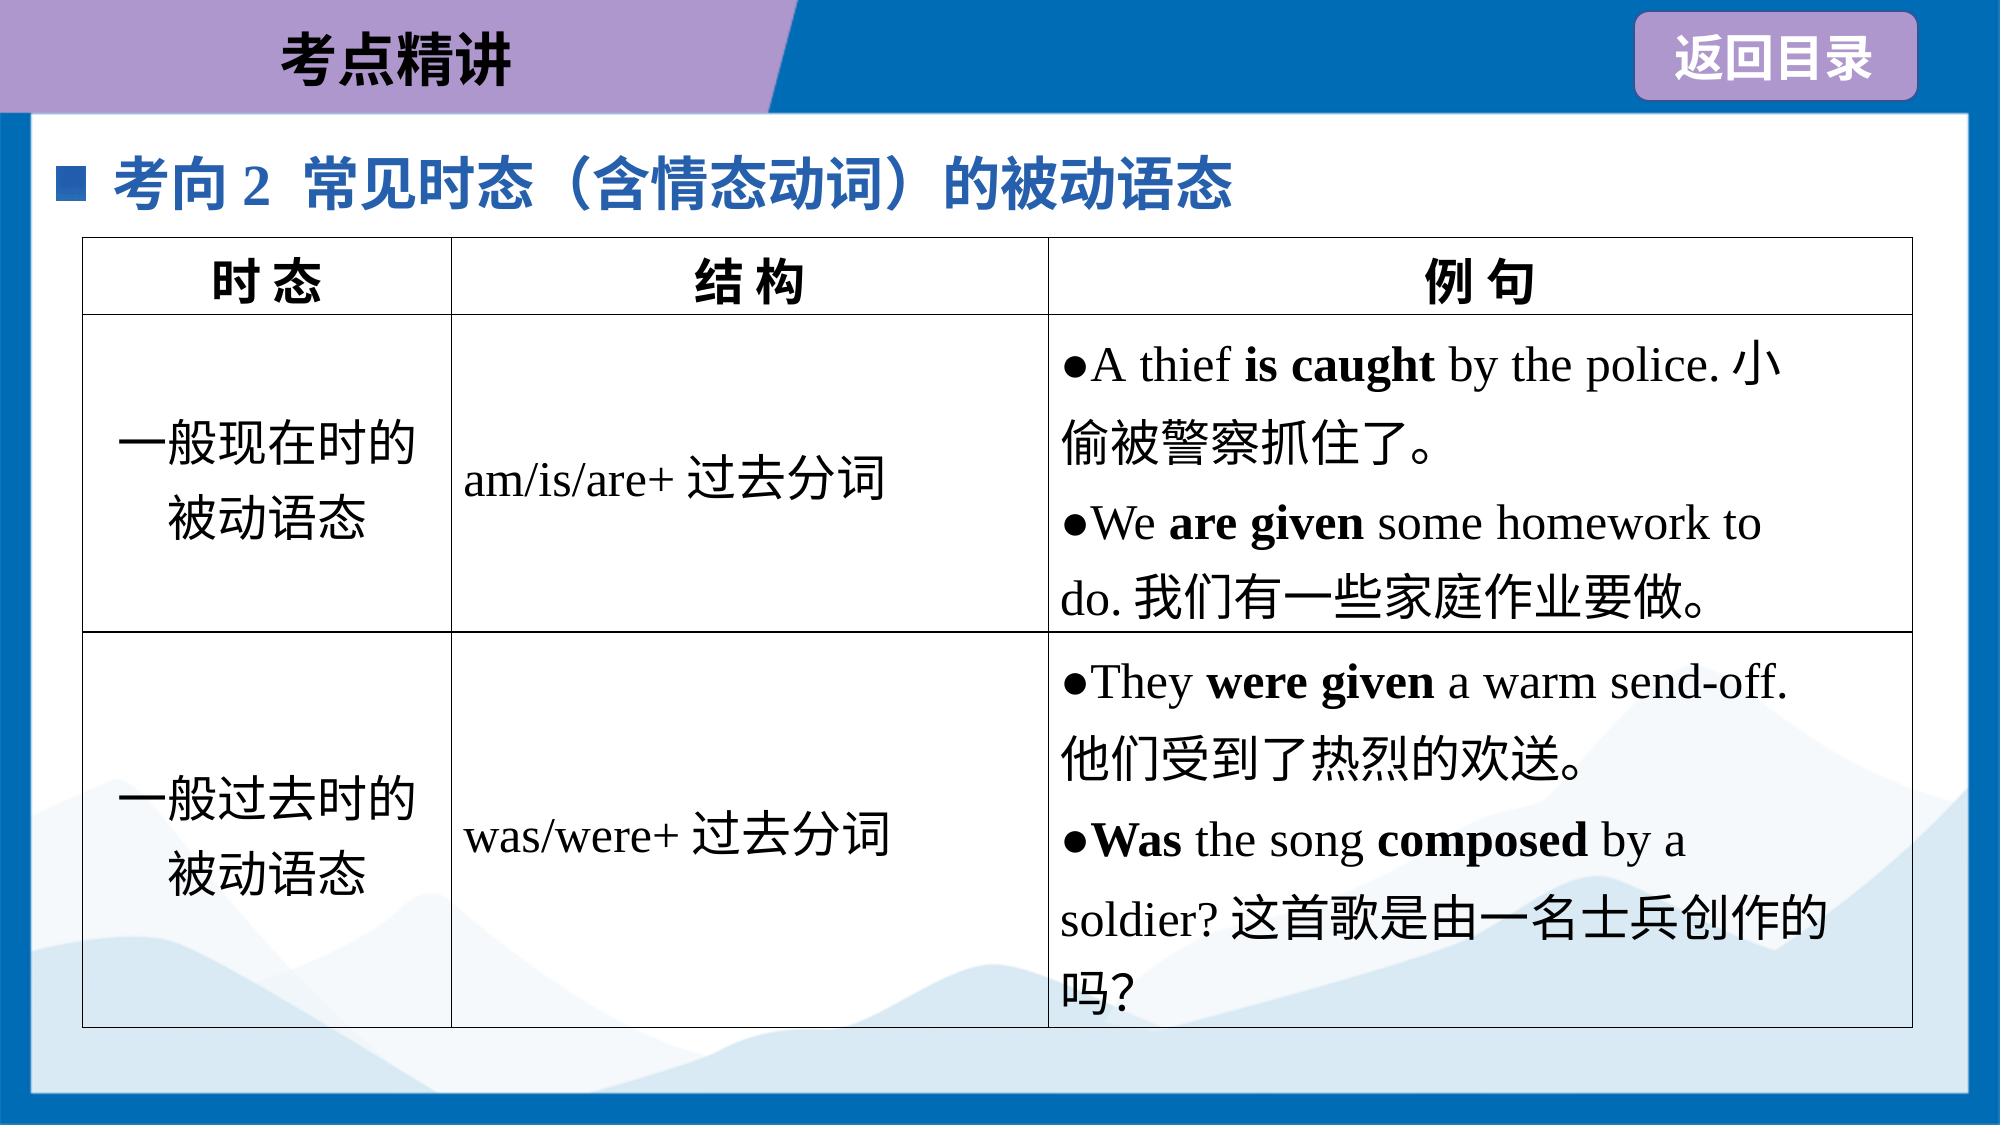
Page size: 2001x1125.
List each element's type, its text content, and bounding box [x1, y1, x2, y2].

table_cell 一般过去时的 被动语态 [83, 633, 451, 1027]
table_header 时 态 [83, 238, 451, 314]
picture [0, 0, 2000, 1125]
table_cell am/is/are+过去分词 [452, 315, 1048, 631]
table_cell was/were+过去分词 [452, 633, 1048, 1027]
table_header 例 句 [1049, 238, 1912, 314]
table_header 结 构 [452, 238, 1048, 314]
table_cell ●A thief is caught by the police.小 偷被警察抓住了。 ●We are given some homework to do.我们有一些家庭作业要做。 [1049, 315, 1912, 631]
text_box 考向2 常见时态（含情态动词）的被动语态 [112, 146, 1917, 217]
table_cell 一般现在时的 被动语态 [83, 315, 451, 631]
table_cell ●They were given a warm send-off. 他们受到了热烈的欢送。 ●Was the song composed by a soldier?这首歌是由一名士兵创作的 吗？ [1049, 633, 1912, 1027]
